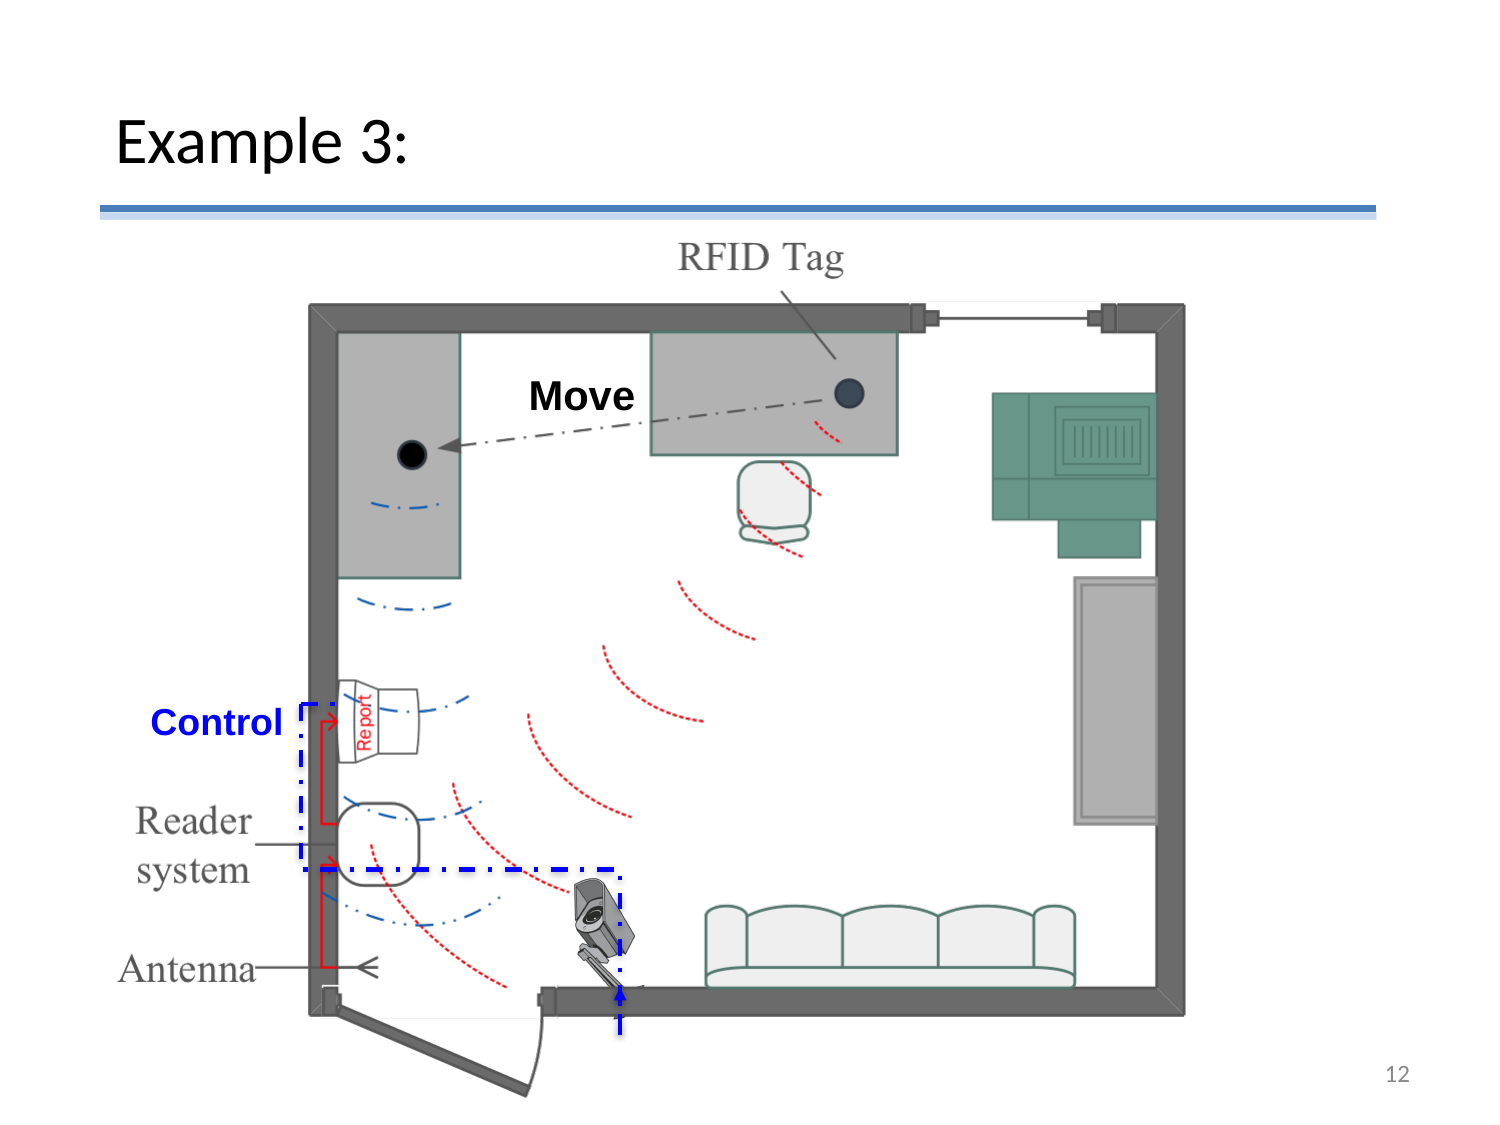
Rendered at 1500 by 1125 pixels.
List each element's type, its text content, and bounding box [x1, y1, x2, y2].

text_box Example 3: [100, 54, 1376, 205]
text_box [294, 709, 627, 1030]
slide_number 12 [1203, 1042, 1425, 1103]
picture [76, 219, 1199, 1112]
